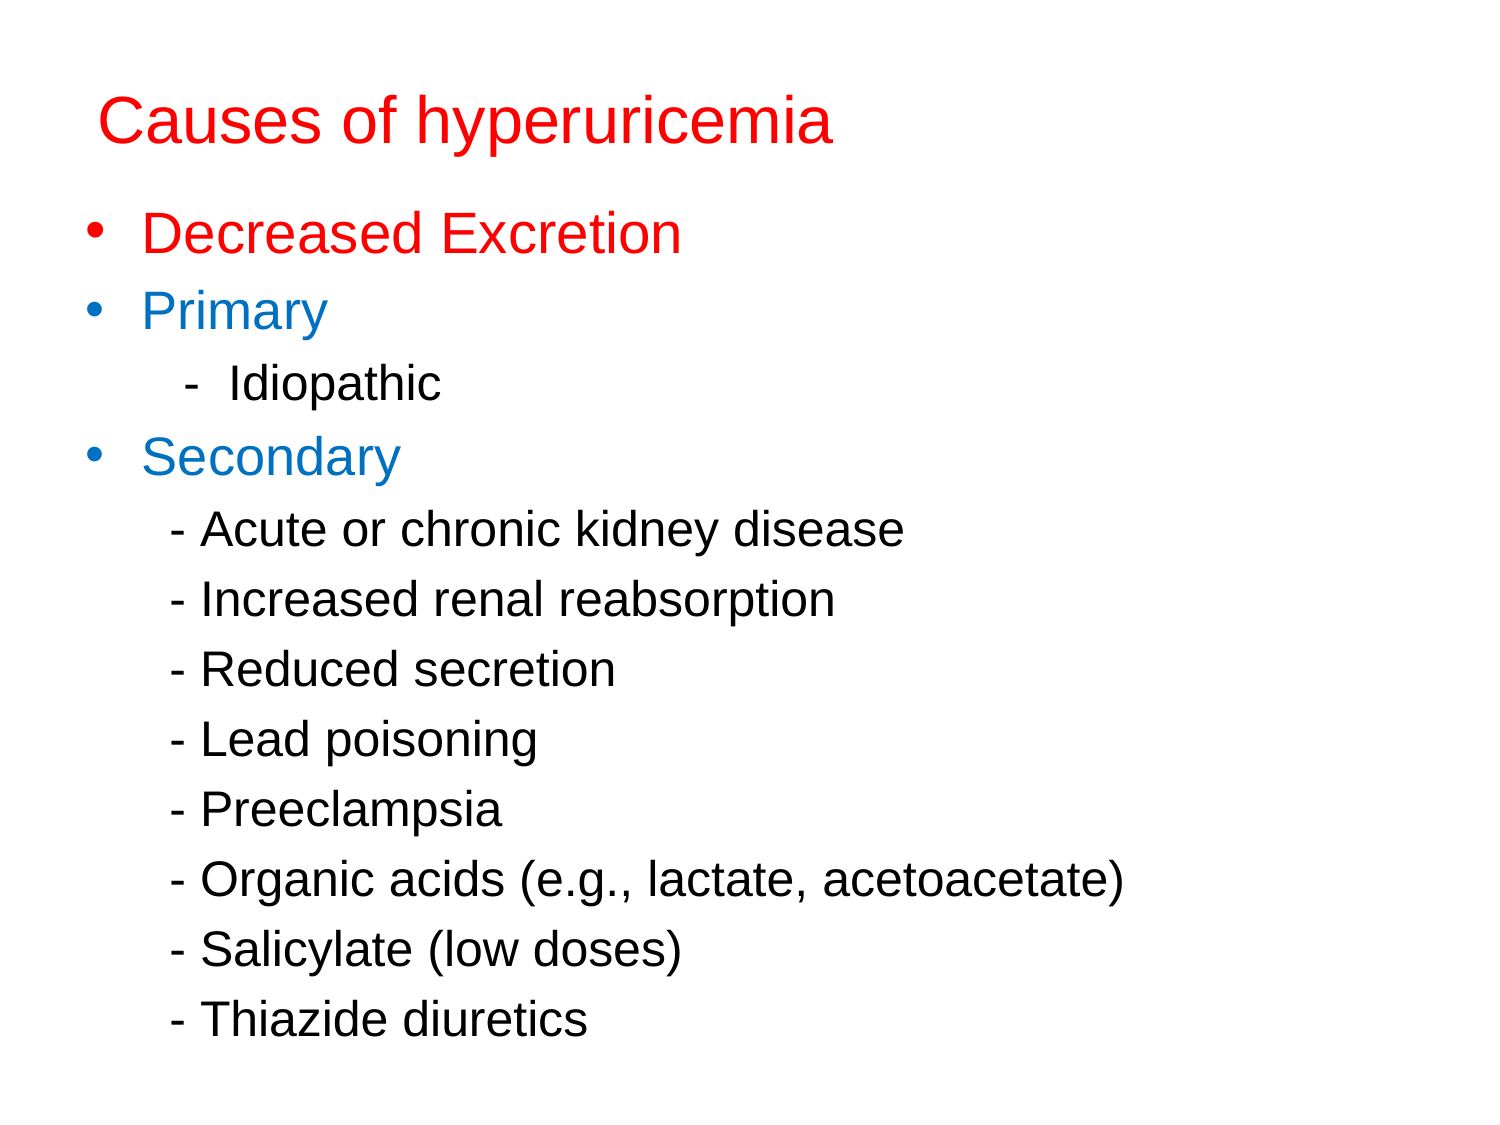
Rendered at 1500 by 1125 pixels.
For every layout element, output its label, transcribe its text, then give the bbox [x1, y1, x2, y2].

title Causes of hyperuricemia [82, 23, 1432, 211]
list Decreased Excretion Primary - Idiopathic Secondary - Acute or chronic kidney disease - Increased renal reabsorption - Reduced secretion - Lead poisoning - Preeclampsia - Organic acids (e.g., lactate, acetoacetate) - Salicylate (low doses) - Thiazide diuretics [70, 187, 1421, 930]
